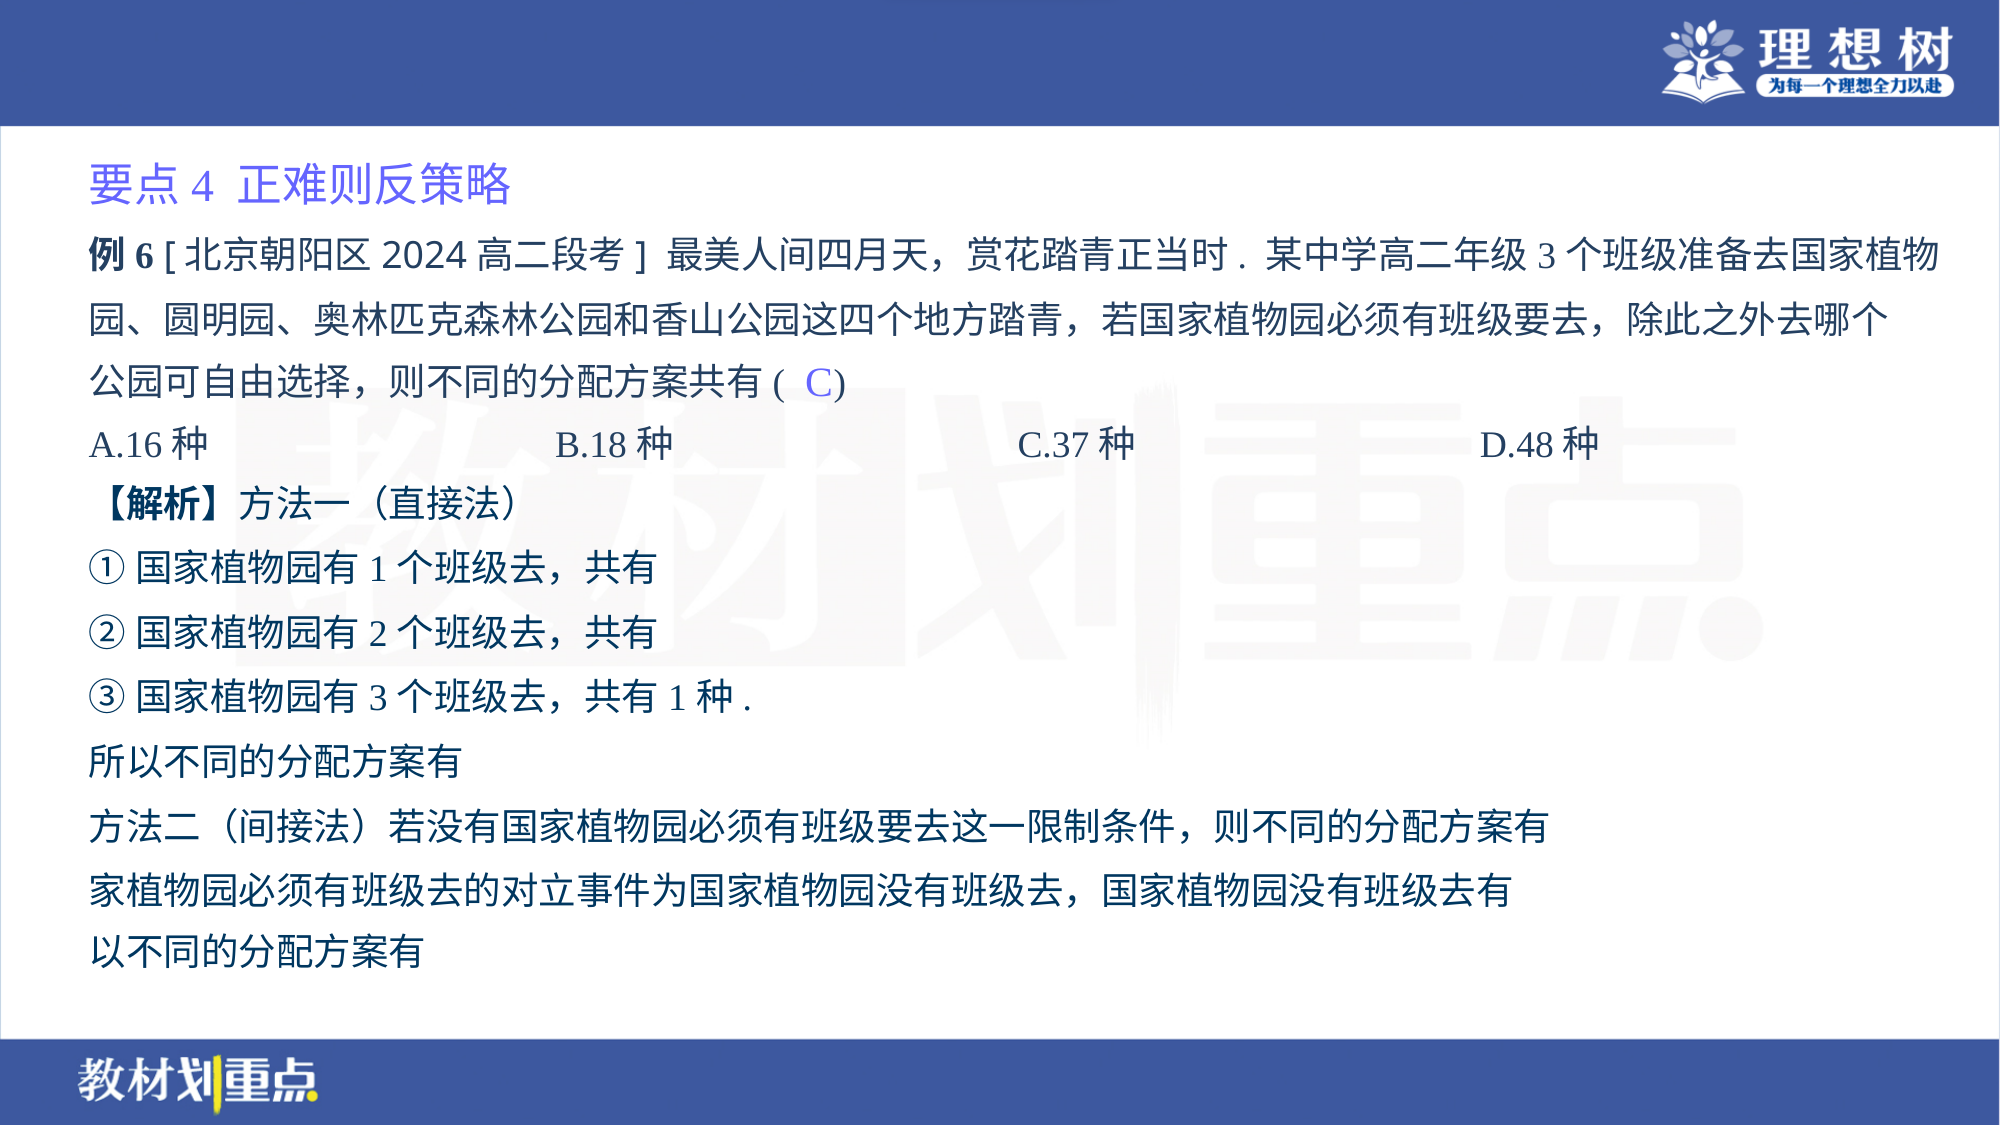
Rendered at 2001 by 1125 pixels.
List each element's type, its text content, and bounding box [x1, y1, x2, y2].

text_box C [790, 352, 849, 402]
text_box A.16种 B.18种 C.37种 D.48种 [88, 402, 1911, 459]
text_box 要点4 正难则反策略 [88, 135, 1911, 205]
picture [0, 0, 2000, 1125]
text_box 例6 [北京朝阳区2024高二段考] 最美人间四月天，赏花踏青正当时. 某中学高二年级3个班级准备去国家植物 园、圆明园、奥林匹克森林公园和香山公园这四个地方踏青，若国家植物园必须有班级要去，除此之外去哪个 公园可自由选择，则不同的分配方案共有( ) [88, 211, 1911, 397]
